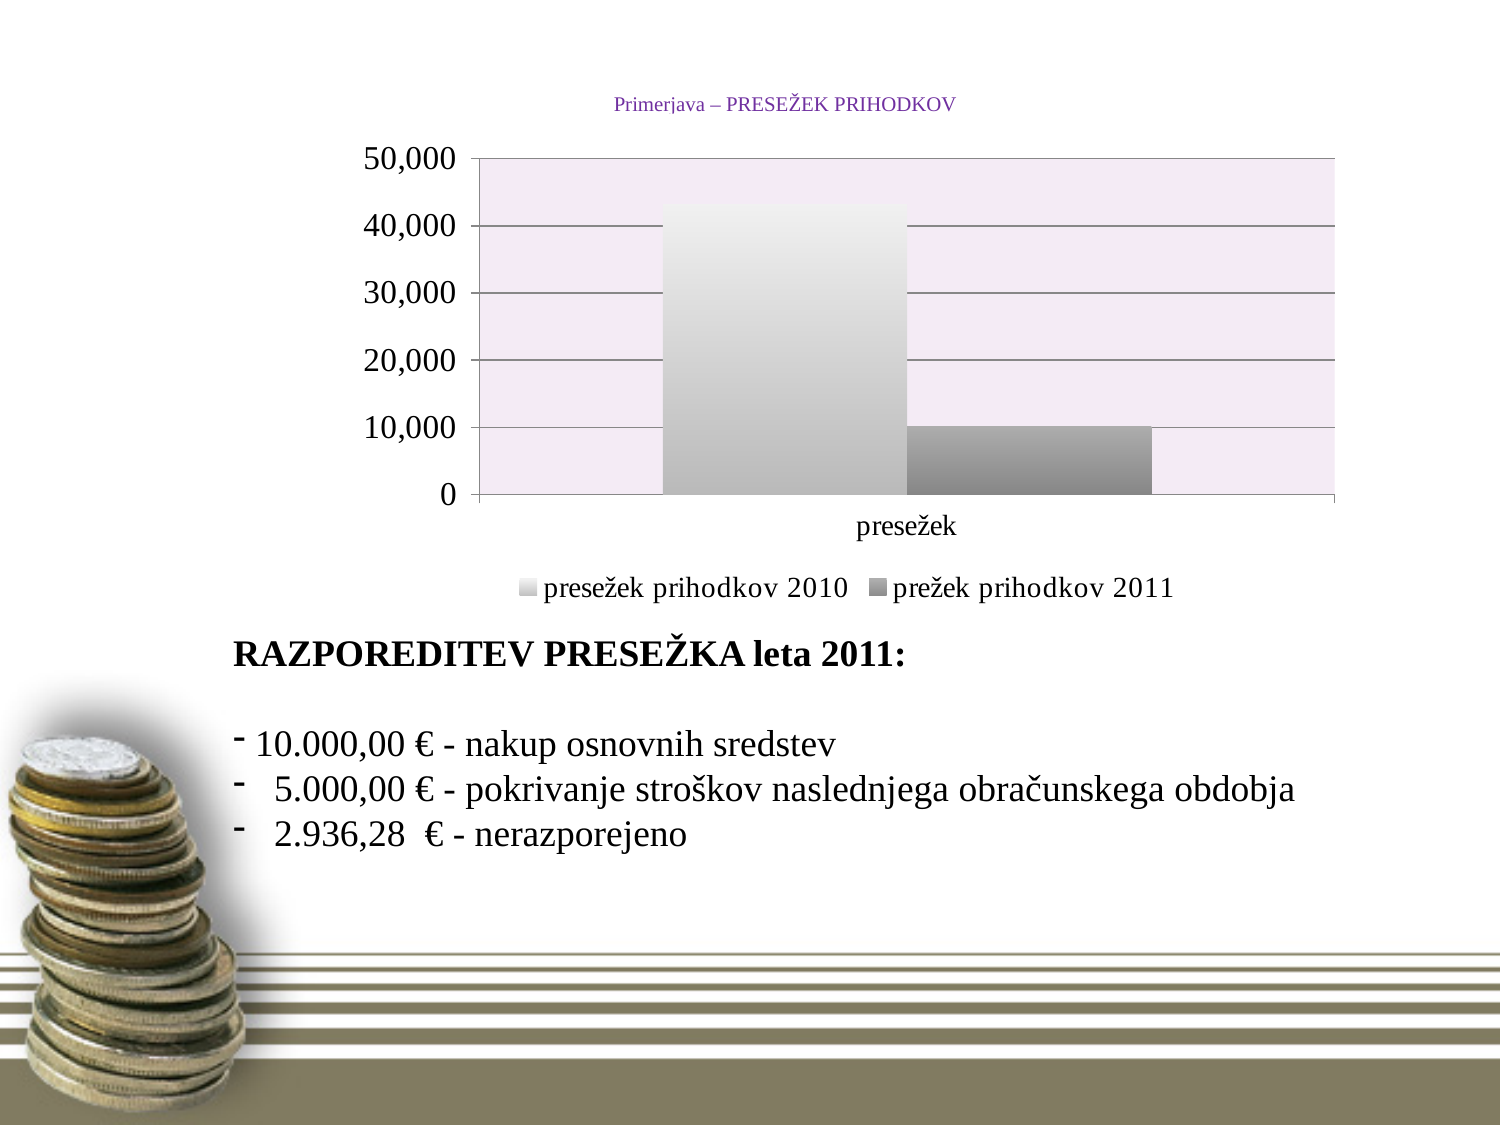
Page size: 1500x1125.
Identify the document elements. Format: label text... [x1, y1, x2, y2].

picture [0, 0, 1500, 1125]
chart [312, 113, 1384, 610]
title Primerjava – PRESEŽEK PRIHODKOV [234, 81, 1337, 165]
text_box RAZPOREDITEV PRESEŽKA leta 2011: 10.000,00 € - nakup osnovnih sredstev 5.000,00 € - pokrivanje stroškov naslednjega obračunskega obdobja 2.936,28 € - nerazporejeno [218, 621, 1500, 862]
